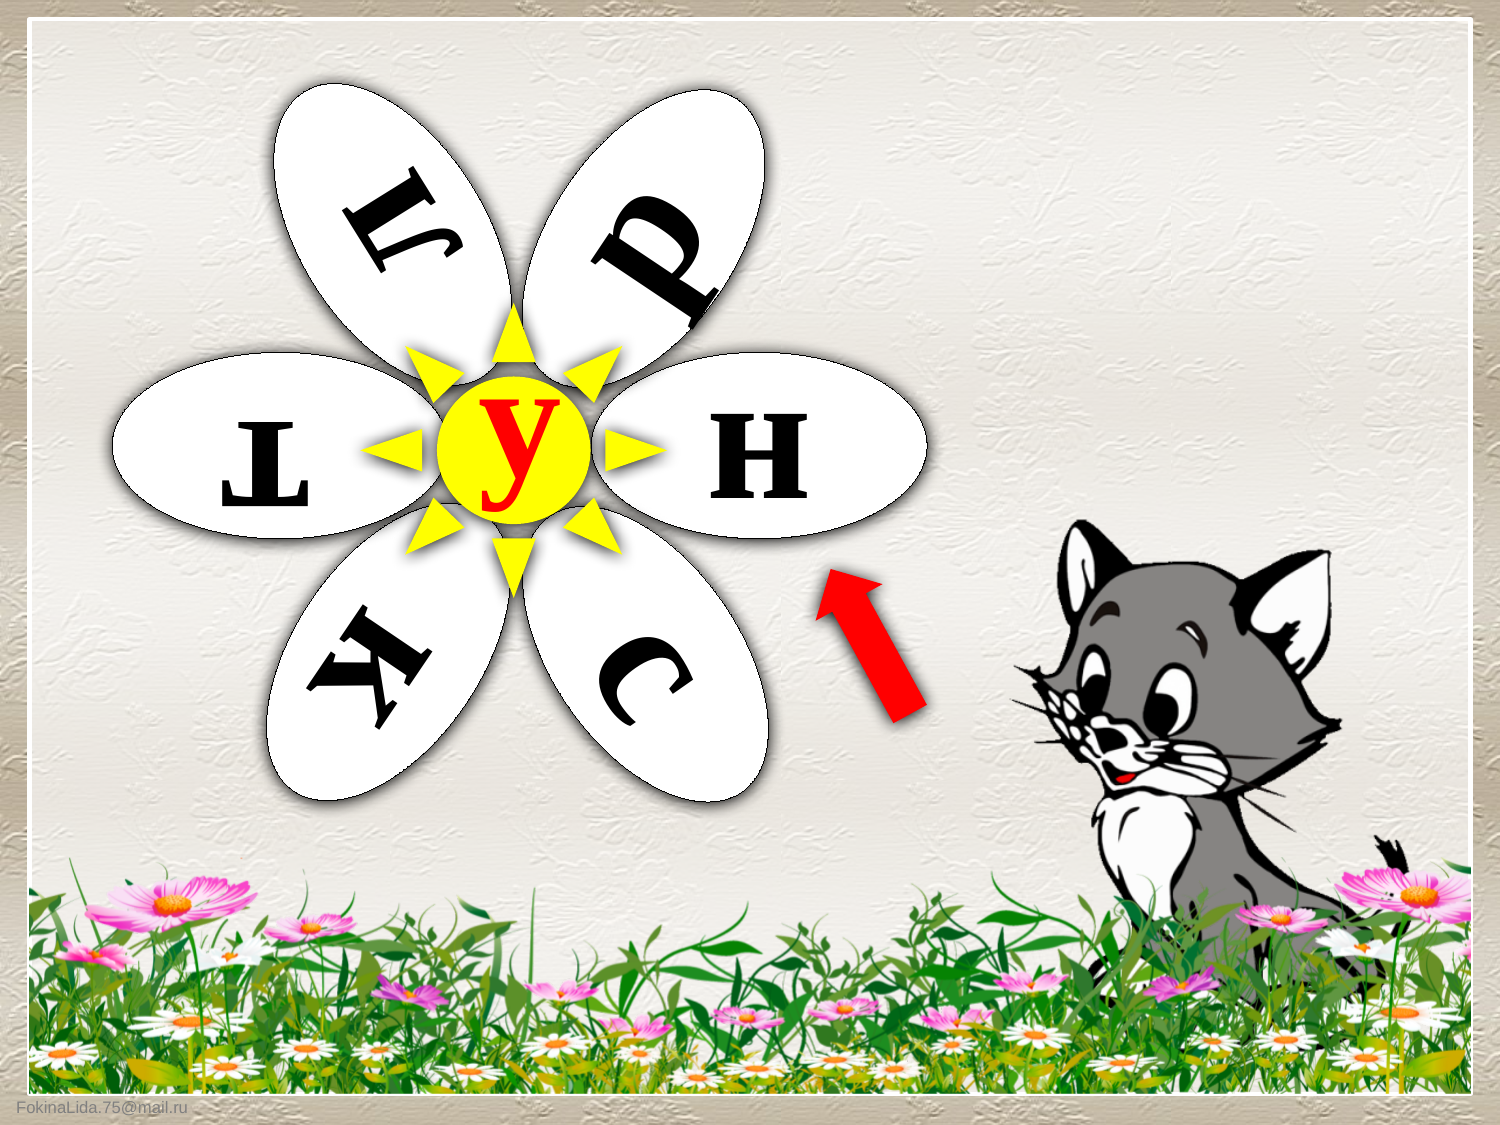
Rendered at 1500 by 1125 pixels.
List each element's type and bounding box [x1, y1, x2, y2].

picture [0, 0, 1500, 1125]
text_box [111, 66, 928, 823]
